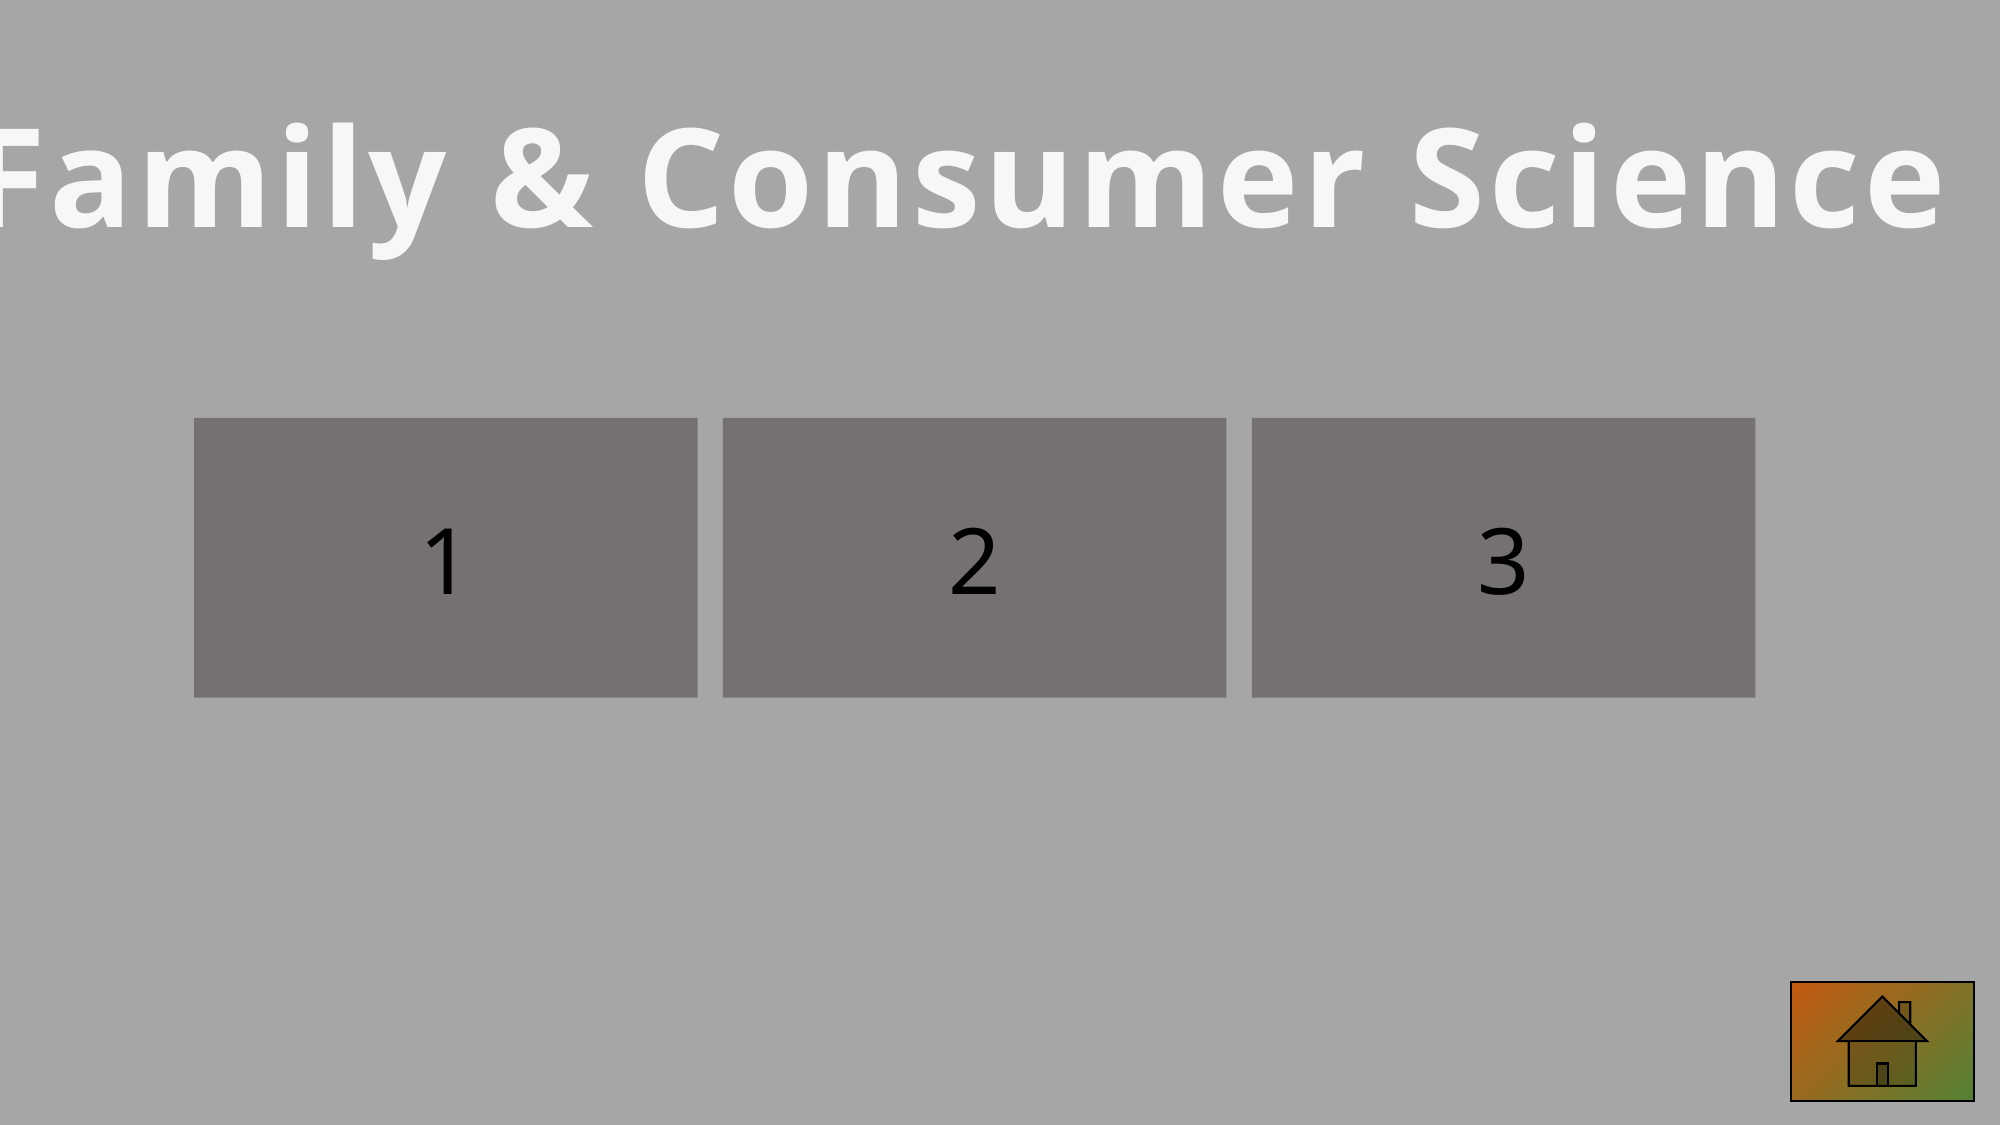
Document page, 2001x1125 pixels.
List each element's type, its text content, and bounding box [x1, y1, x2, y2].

text_box [1790, 981, 1975, 1102]
text_box 3 [1251, 417, 1756, 699]
text_box 2 [722, 417, 1227, 699]
text_box 1 [193, 417, 699, 699]
text_box Family & Consumer Science [0, 82, 1965, 263]
